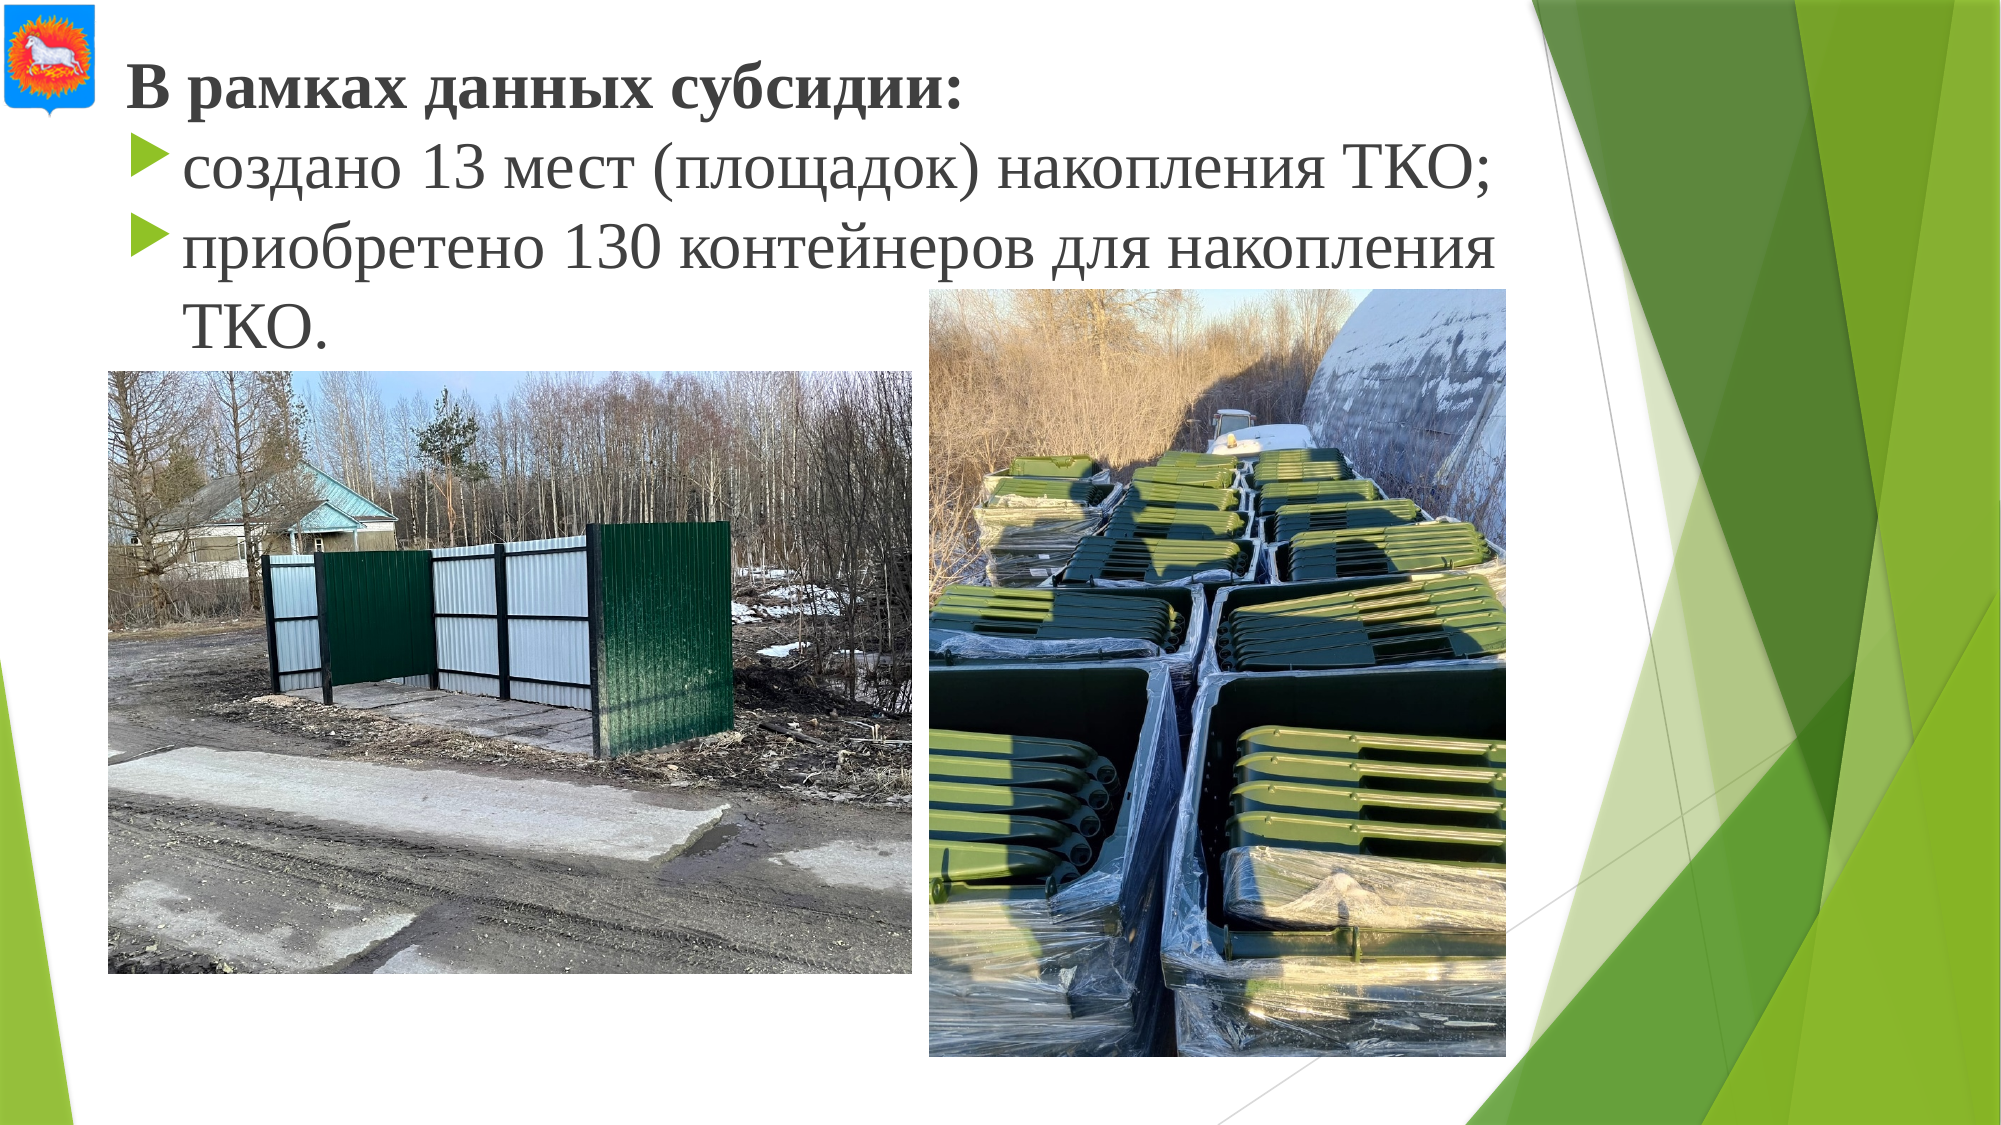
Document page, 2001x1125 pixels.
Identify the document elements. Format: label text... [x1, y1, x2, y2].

picture [929, 288, 1506, 1058]
list В рамках данных субсидии: создано 13 мест (площадок) накопления ТКО; приобретено 130 контейнеров для накопления ТКО. [111, 34, 1572, 1086]
picture [0, 0, 112, 126]
picture [107, 371, 912, 975]
